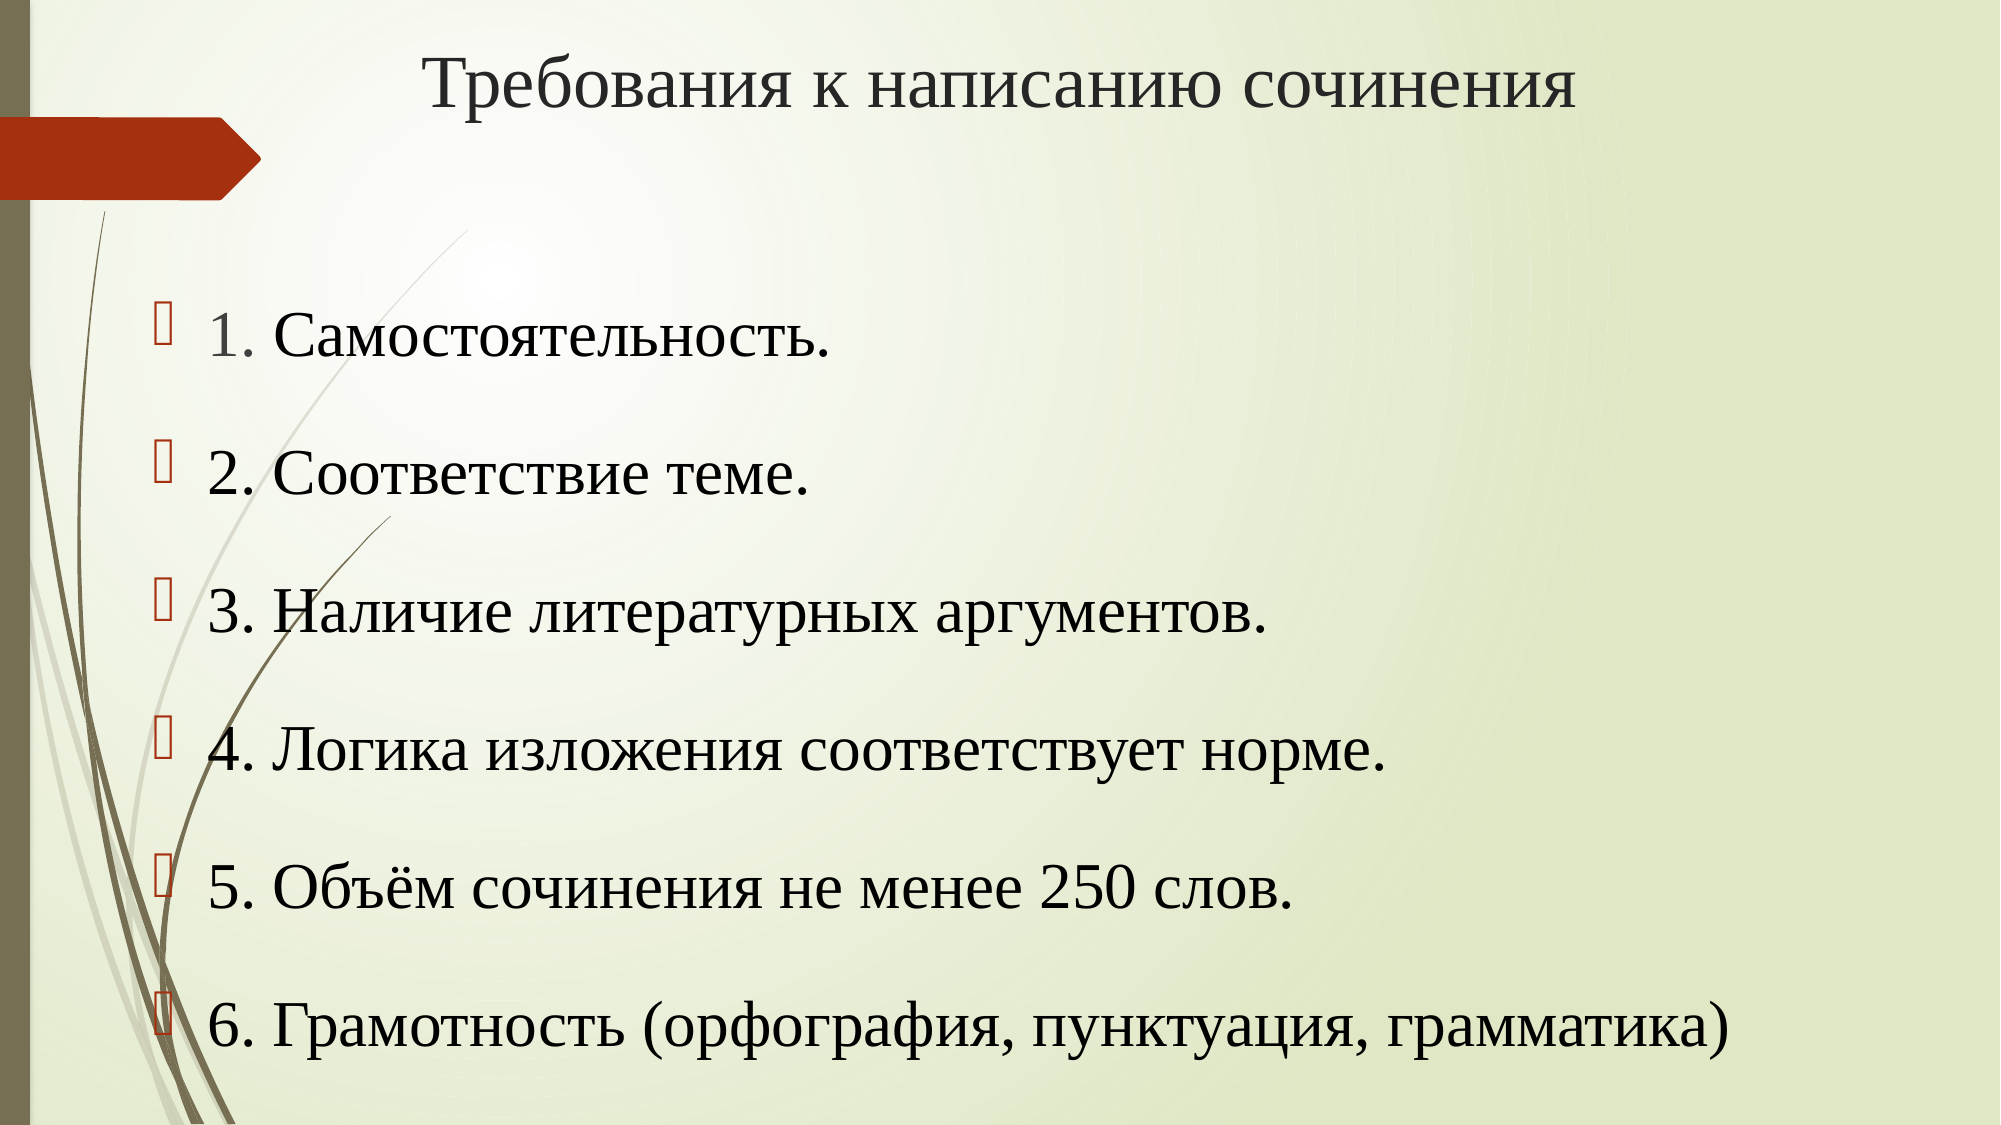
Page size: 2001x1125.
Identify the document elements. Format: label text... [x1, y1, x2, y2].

title Требования к написанию сочинения [137, 24, 1863, 218]
list 1. Самостоятельность. 2. Соответствие теме. 3. Наличие литературных аргументов. 4. Логика изложения соответствует норме. 5. Объём сочинения не менее 250 слов. 6. Грамотность (орфография, пунктуация, грамматика) [137, 244, 1863, 1073]
